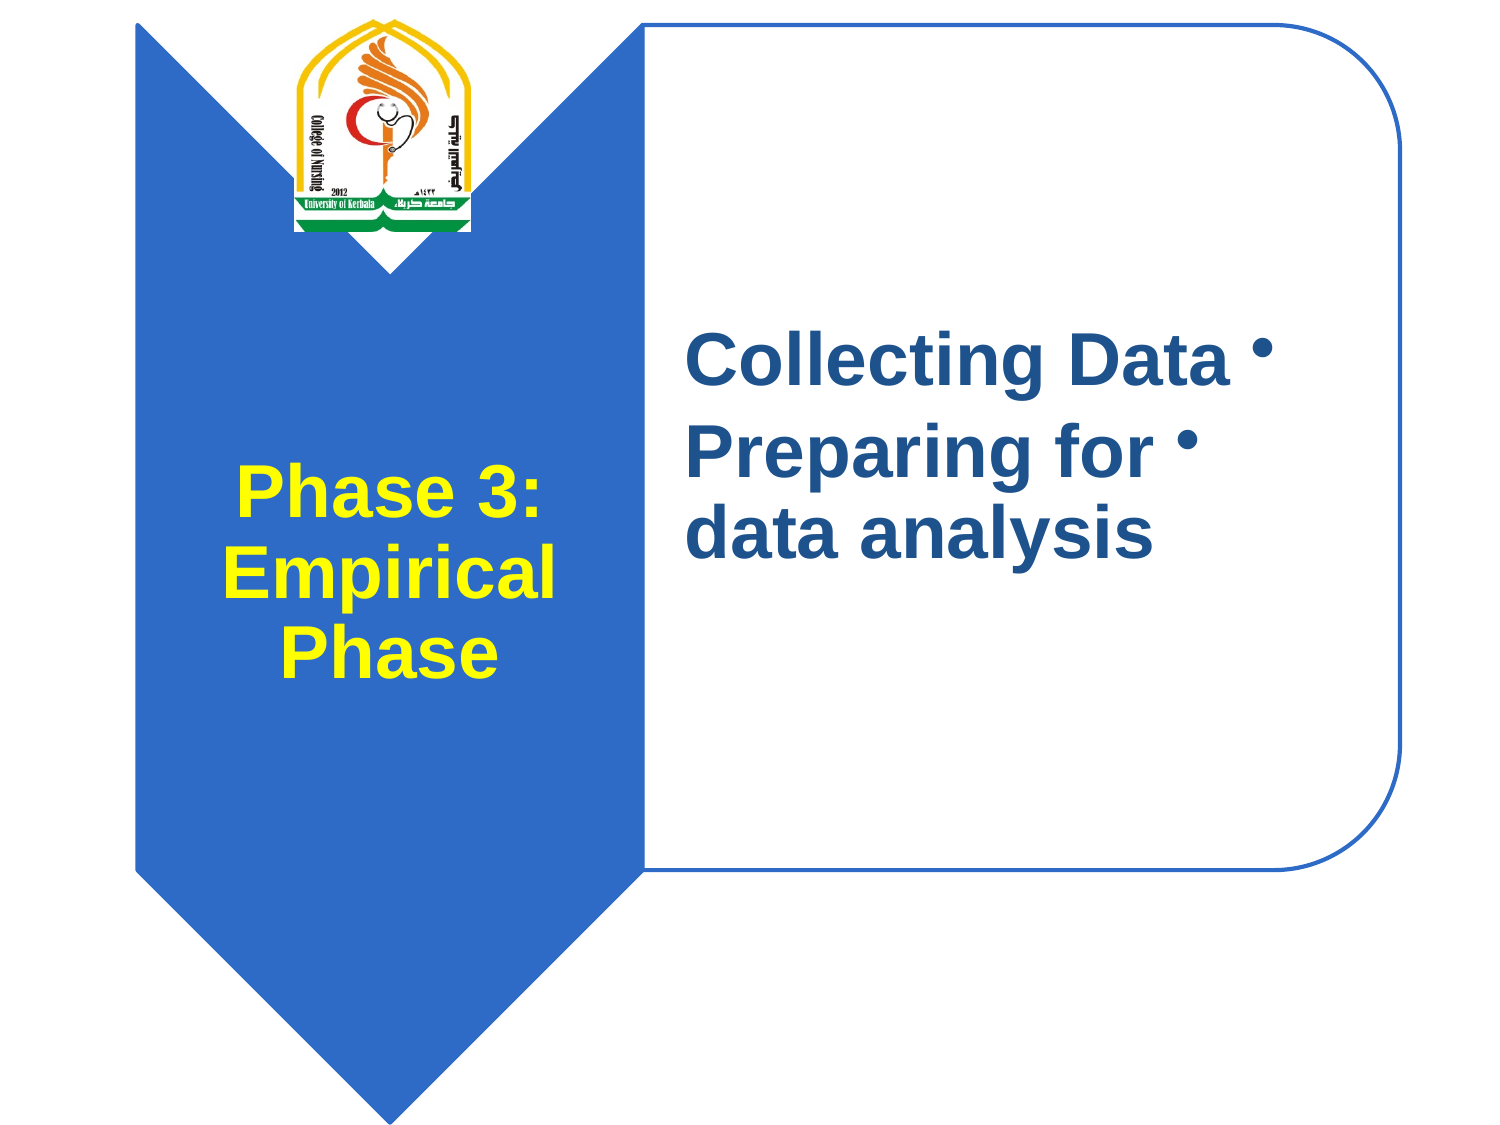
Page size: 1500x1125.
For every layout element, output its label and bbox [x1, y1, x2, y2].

picture [294, 18, 471, 232]
text_box [137, 24, 1401, 1123]
